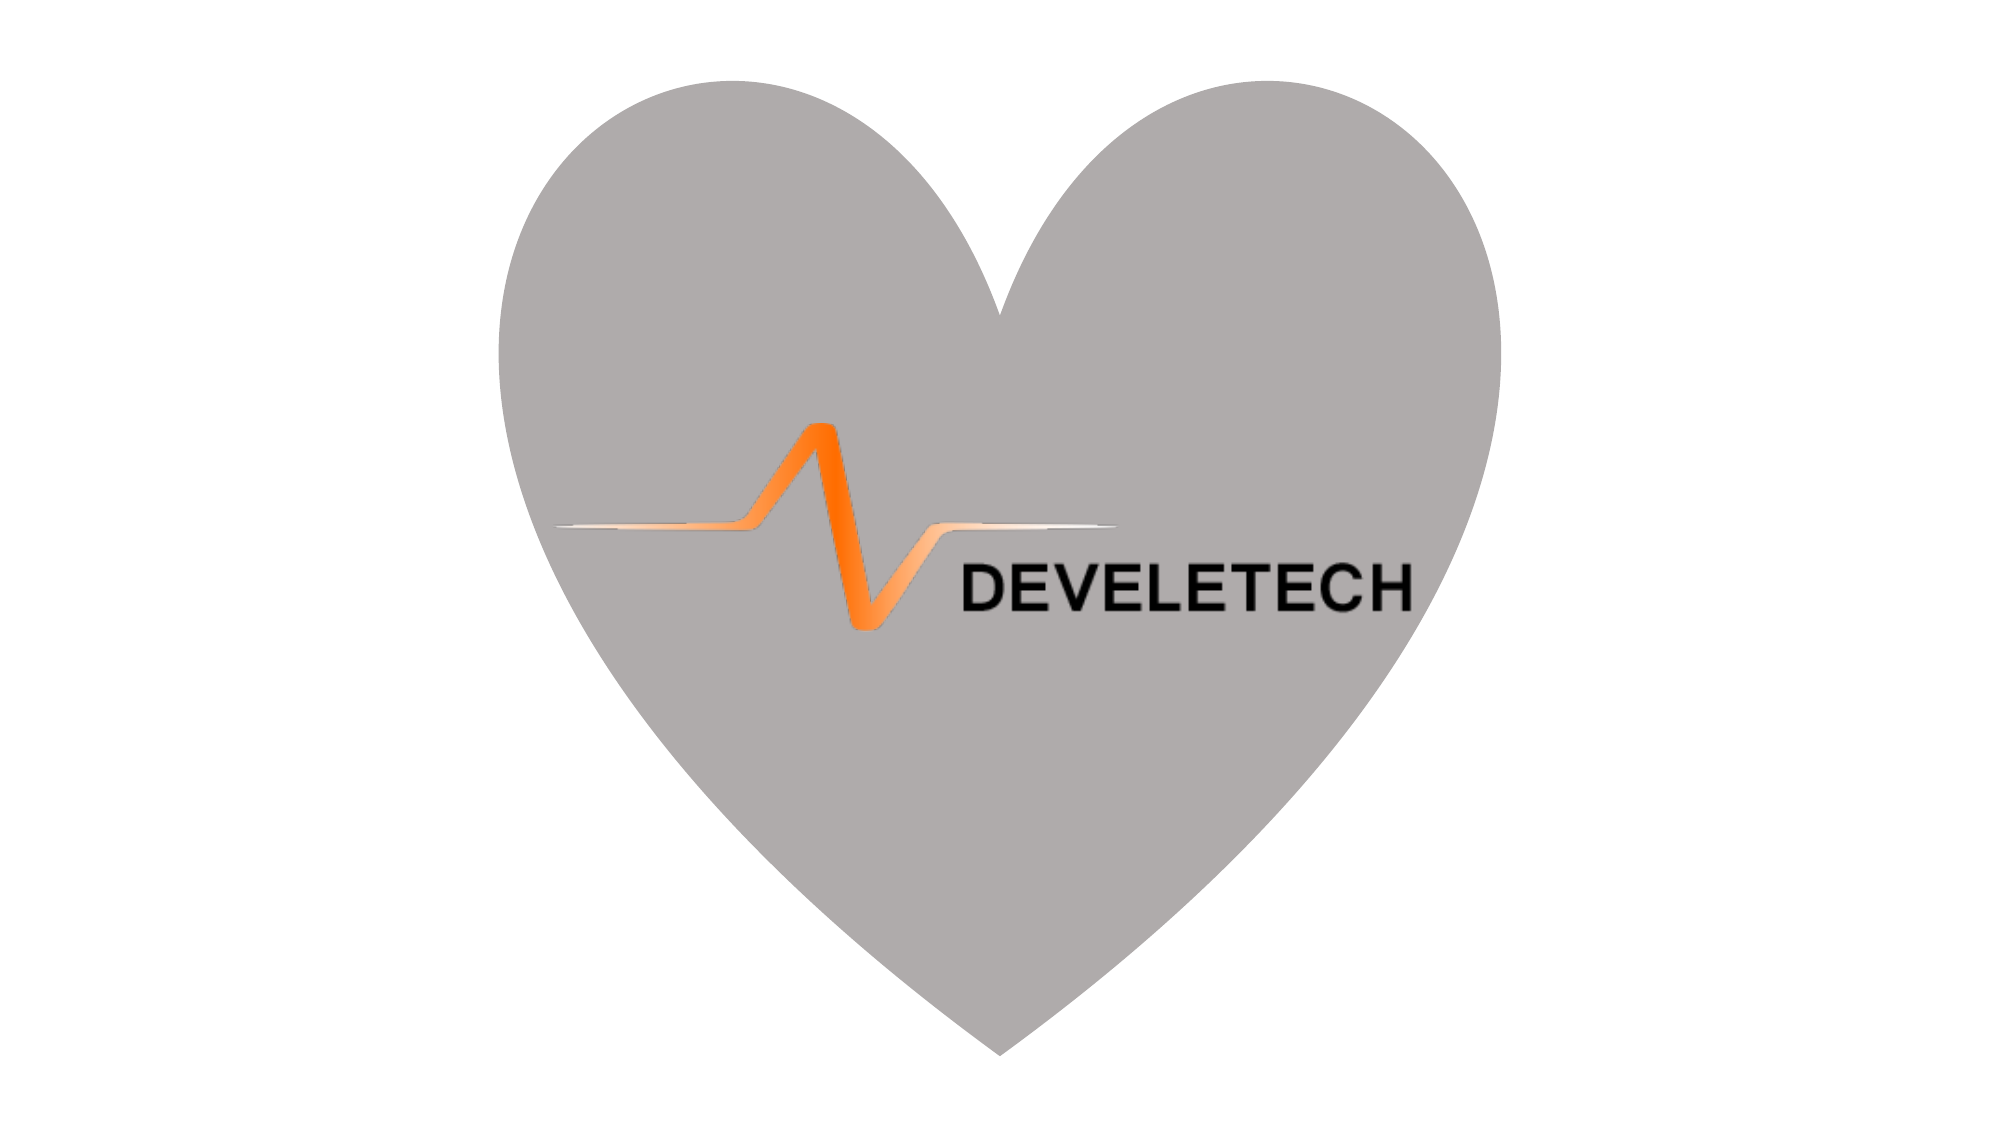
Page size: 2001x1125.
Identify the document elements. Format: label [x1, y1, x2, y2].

text_box [497, 79, 1503, 632]
picture [553, 423, 1416, 645]
text_box [592, 645, 1408, 1058]
